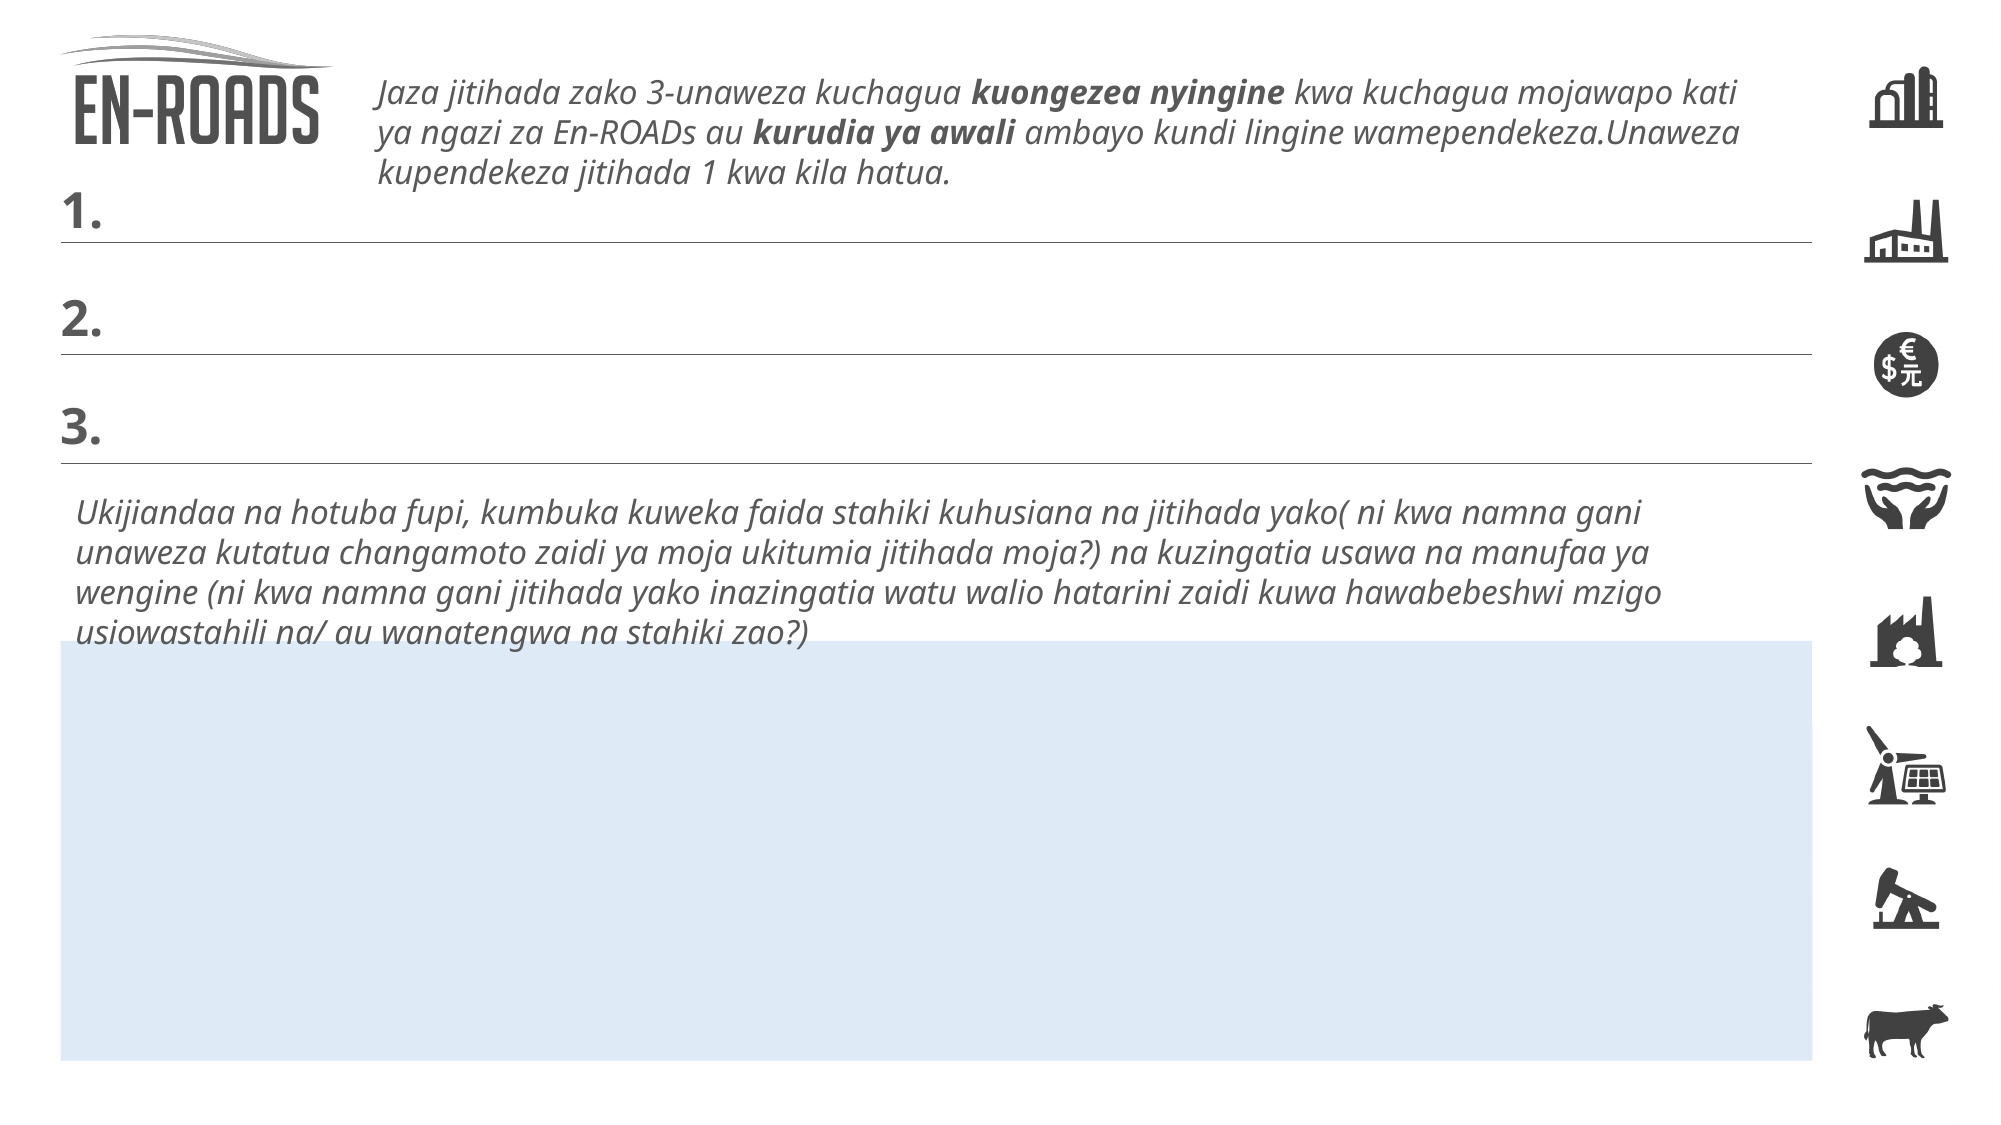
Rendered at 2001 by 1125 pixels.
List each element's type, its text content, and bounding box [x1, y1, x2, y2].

text_box 2. [45, 279, 119, 354]
text_box Jaza jitihada zako 3-unaweza kuchagua kuongezea nyingine kwa kuchagua mojawapo kati ya ngazi za En-ROADs au kurudia ya awali ambayo kundi lingine wamependekeza.Unaweza kupendekeza jitihada 1 kwa kila hatua. [362, 64, 1767, 239]
picture [1812, 3, 2000, 1125]
text_box Ukijiandaa na hotuba fupi, kumbuka kuweka faida stahiki kuhusiana na jitihada yako( ni kwa namna gani unaweza kutatua changamoto zaidi ya moja ukitumia jitihada moja?) na kuzingatia usawa na manufaa ya wengine (ni kwa namna gani jitihada yako inazingatia watu walio hatarini zaidi kuwa hawabebeshwi mzigo usiowastahili na/ au wanatengwa na stahiki zao?) [60, 483, 1785, 699]
text_box [60, 640, 1812, 1061]
picture [60, 35, 333, 144]
text_box 3. [45, 387, 118, 463]
text_box 1. [45, 170, 119, 246]
